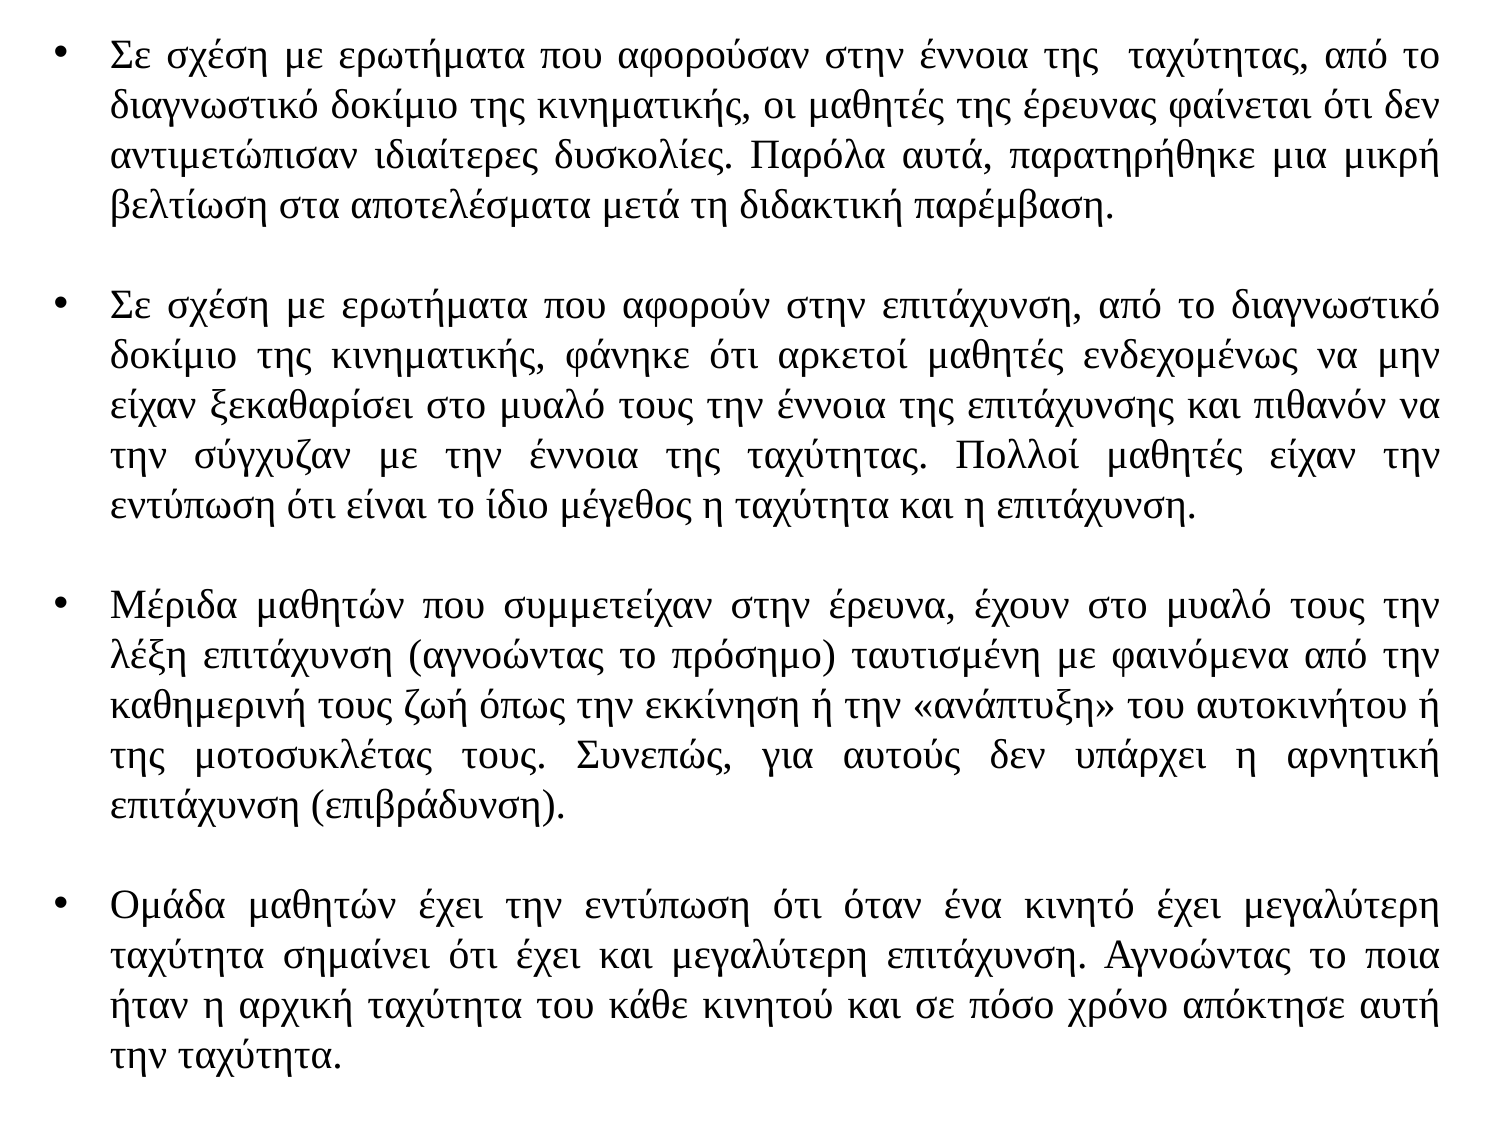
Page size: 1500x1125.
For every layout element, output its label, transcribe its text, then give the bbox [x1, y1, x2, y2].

text_box Σε σχέση με ερωτήματα που αφορούσαν στην έννοια της ταχύτητας, από το διαγνωστικό δοκίμιο της κινηματικής, οι μαθητές της έρευνας φαίνεται ότι δεν αντιμετώπισαν ιδιαίτερες δυσκολίες. Παρόλα αυτά, παρατηρήθηκε μια μικρή βελτίωση στα αποτελέσματα μετά τη διδακτική παρέμβαση. Σε σχέση με ερωτήματα που αφορούν στην επιτάχυνση, από το διαγνωστικό δοκίμιο της κινηματικής, φάνηκε ότι αρκετοί μαθητές ενδεχομένως να μην είχαν ξεκαθαρίσει στο μυαλό τους την έννοια της επιτάχυνσης και πιθανόν να την σύγχυζαν με την έννοια της ταχύτητας. Πολλοί μαθητές είχαν την εντύπωση ότι είναι το ίδιο μέγεθος η ταχύτητα και η επιτάχυνση. Μέριδα μαθητών που συμμετείχαν στην έρευνα, έχουν στο μυαλό τους την λέξη επιτάχυνση (αγνοώντας το πρόσημο) ταυτισμένη με φαινόμενα από την καθημερινή τους ζωή όπως την εκκίνηση ή την «ανάπτυξη» του αυτοκινήτου ή της μοτοσυκλέτας τους. Συνεπώς, για αυτούς δεν υπάρχει η αρνητική επιτάχυνση (επιβράδυνση). Ομάδα μαθητών έχει την εντύπωση ότι όταν ένα κινητό έχει μεγαλύτερη ταχύτητα σημαίνει ότι έχει και μεγαλύτερη επιτάχυνση. Αγνοώντας το ποια ήταν η αρχική ταχύτητα του κάθε κινητού και σε πόσο χρόνο απόκτησε αυτή την ταχύτητα. [38, 19, 1457, 1085]
